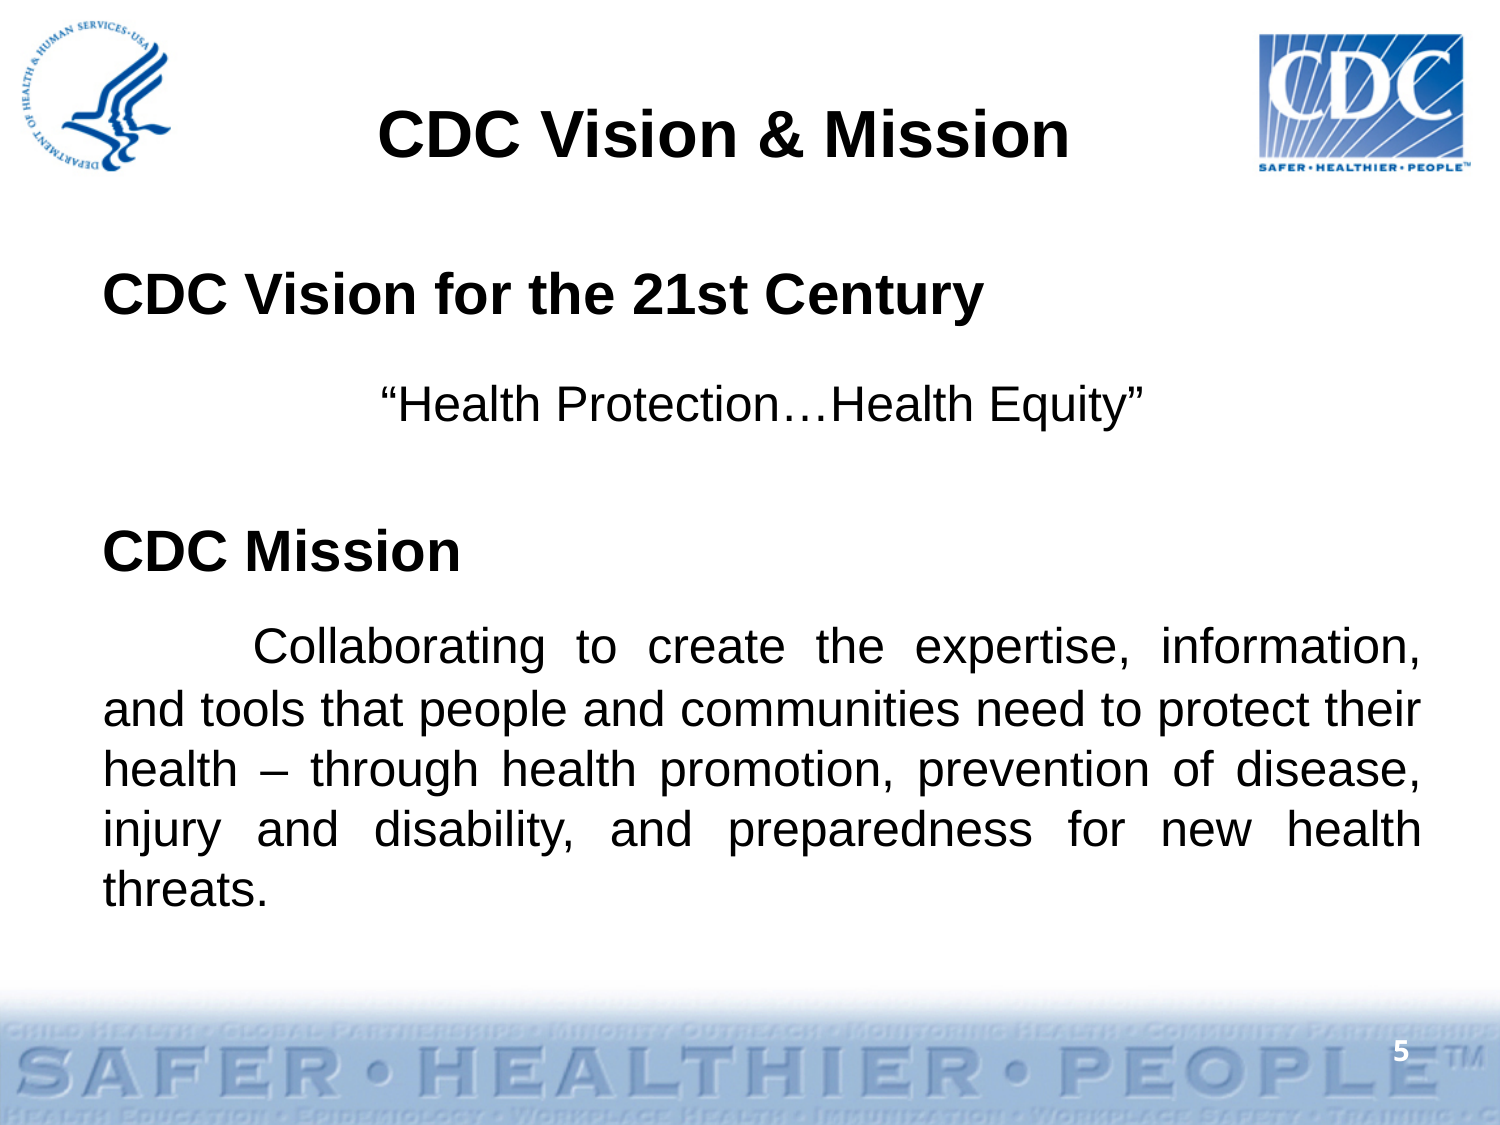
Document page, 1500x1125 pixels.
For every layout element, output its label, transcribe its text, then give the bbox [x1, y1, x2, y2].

slide_number 5 [1074, 1024, 1426, 1103]
picture [0, 0, 1500, 1125]
title CDC Vision & Mission [174, 62, 1276, 187]
list CDC Vision for the 21st Century “Health Protection…Health Equity” CDC Mission Collaborating to create the expertise, information, and tools that people and communities need to protect their health – through health promotion, prevention of disease, injury and disability, and preparedness for new health threats. [87, 187, 1438, 976]
